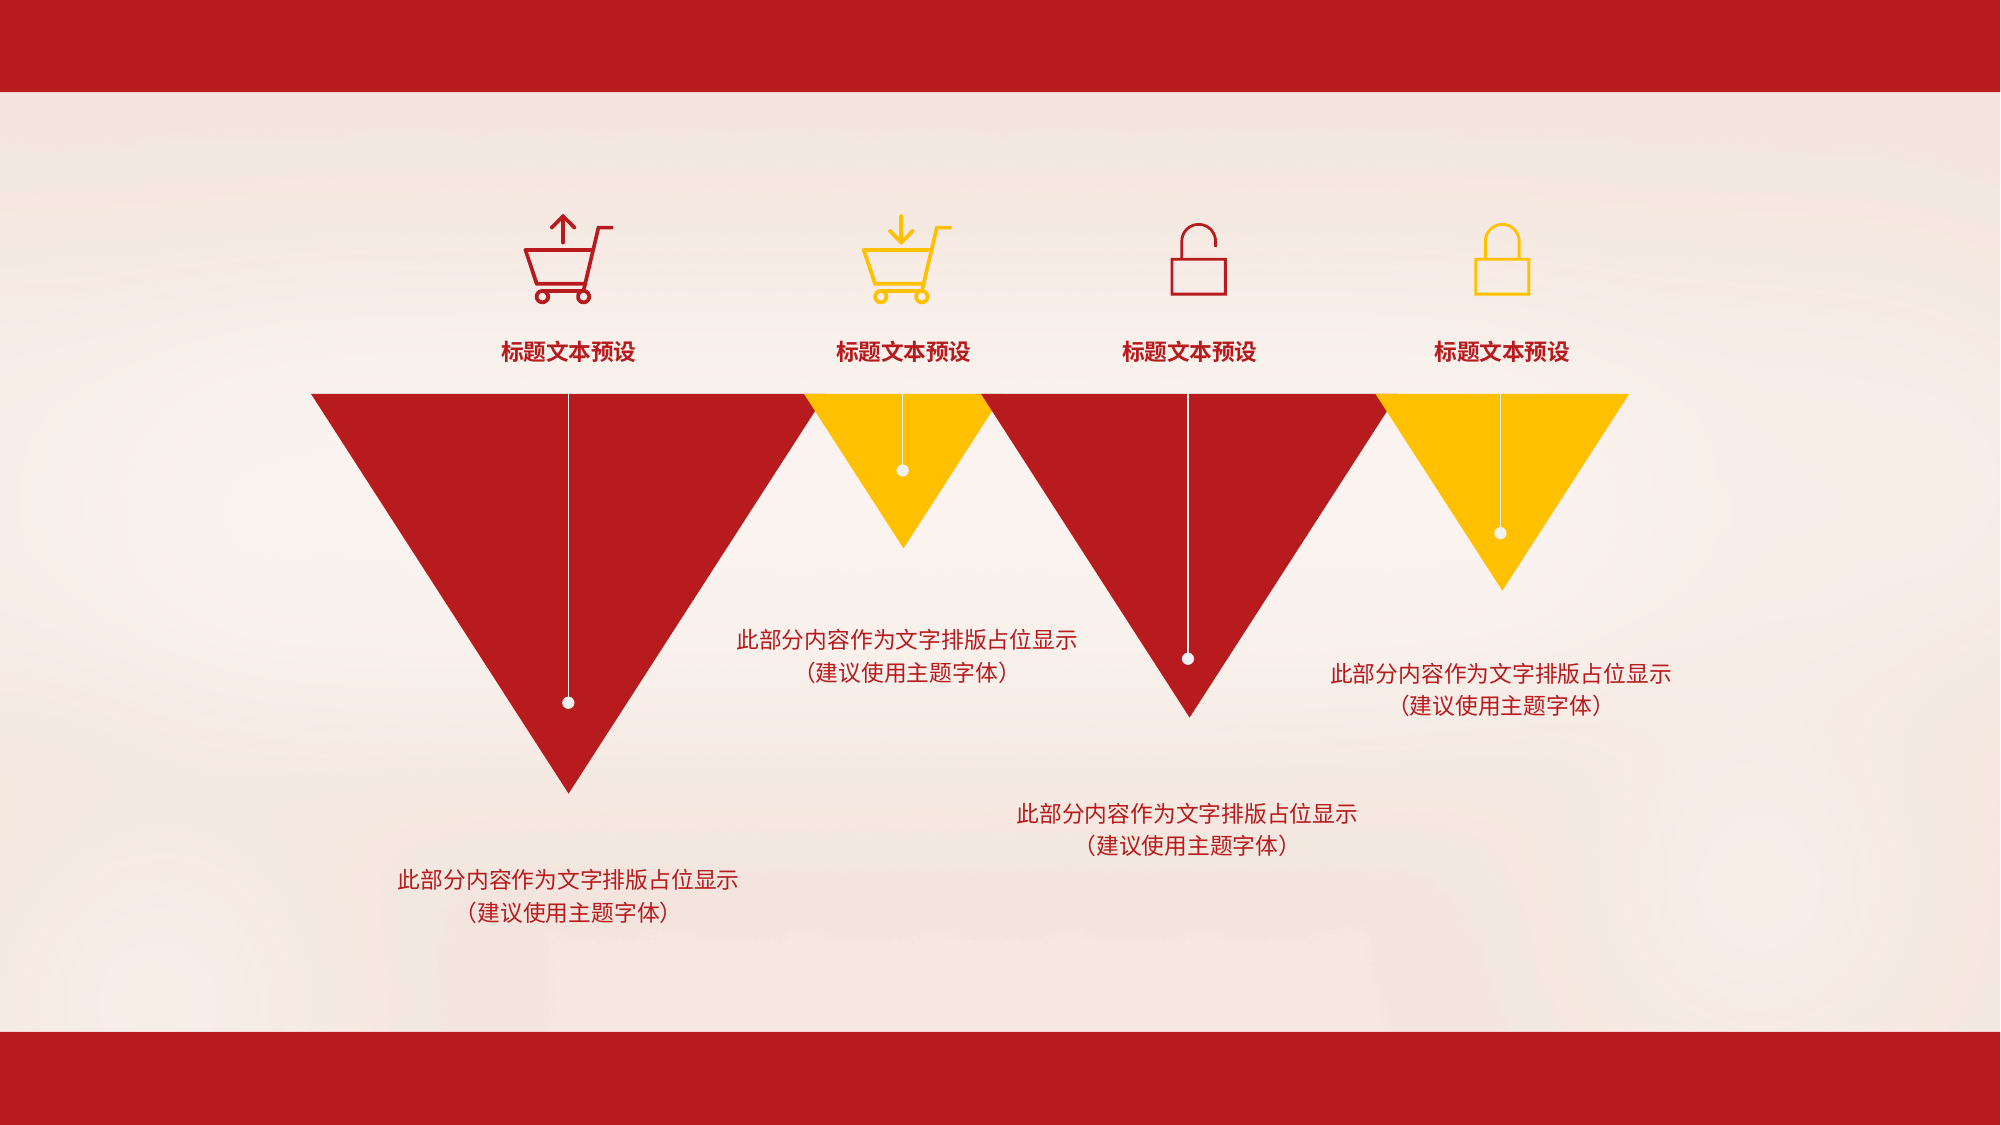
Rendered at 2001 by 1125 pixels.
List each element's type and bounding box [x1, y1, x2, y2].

picture [0, 0, 2001, 1125]
text_box [310, 214, 1689, 946]
